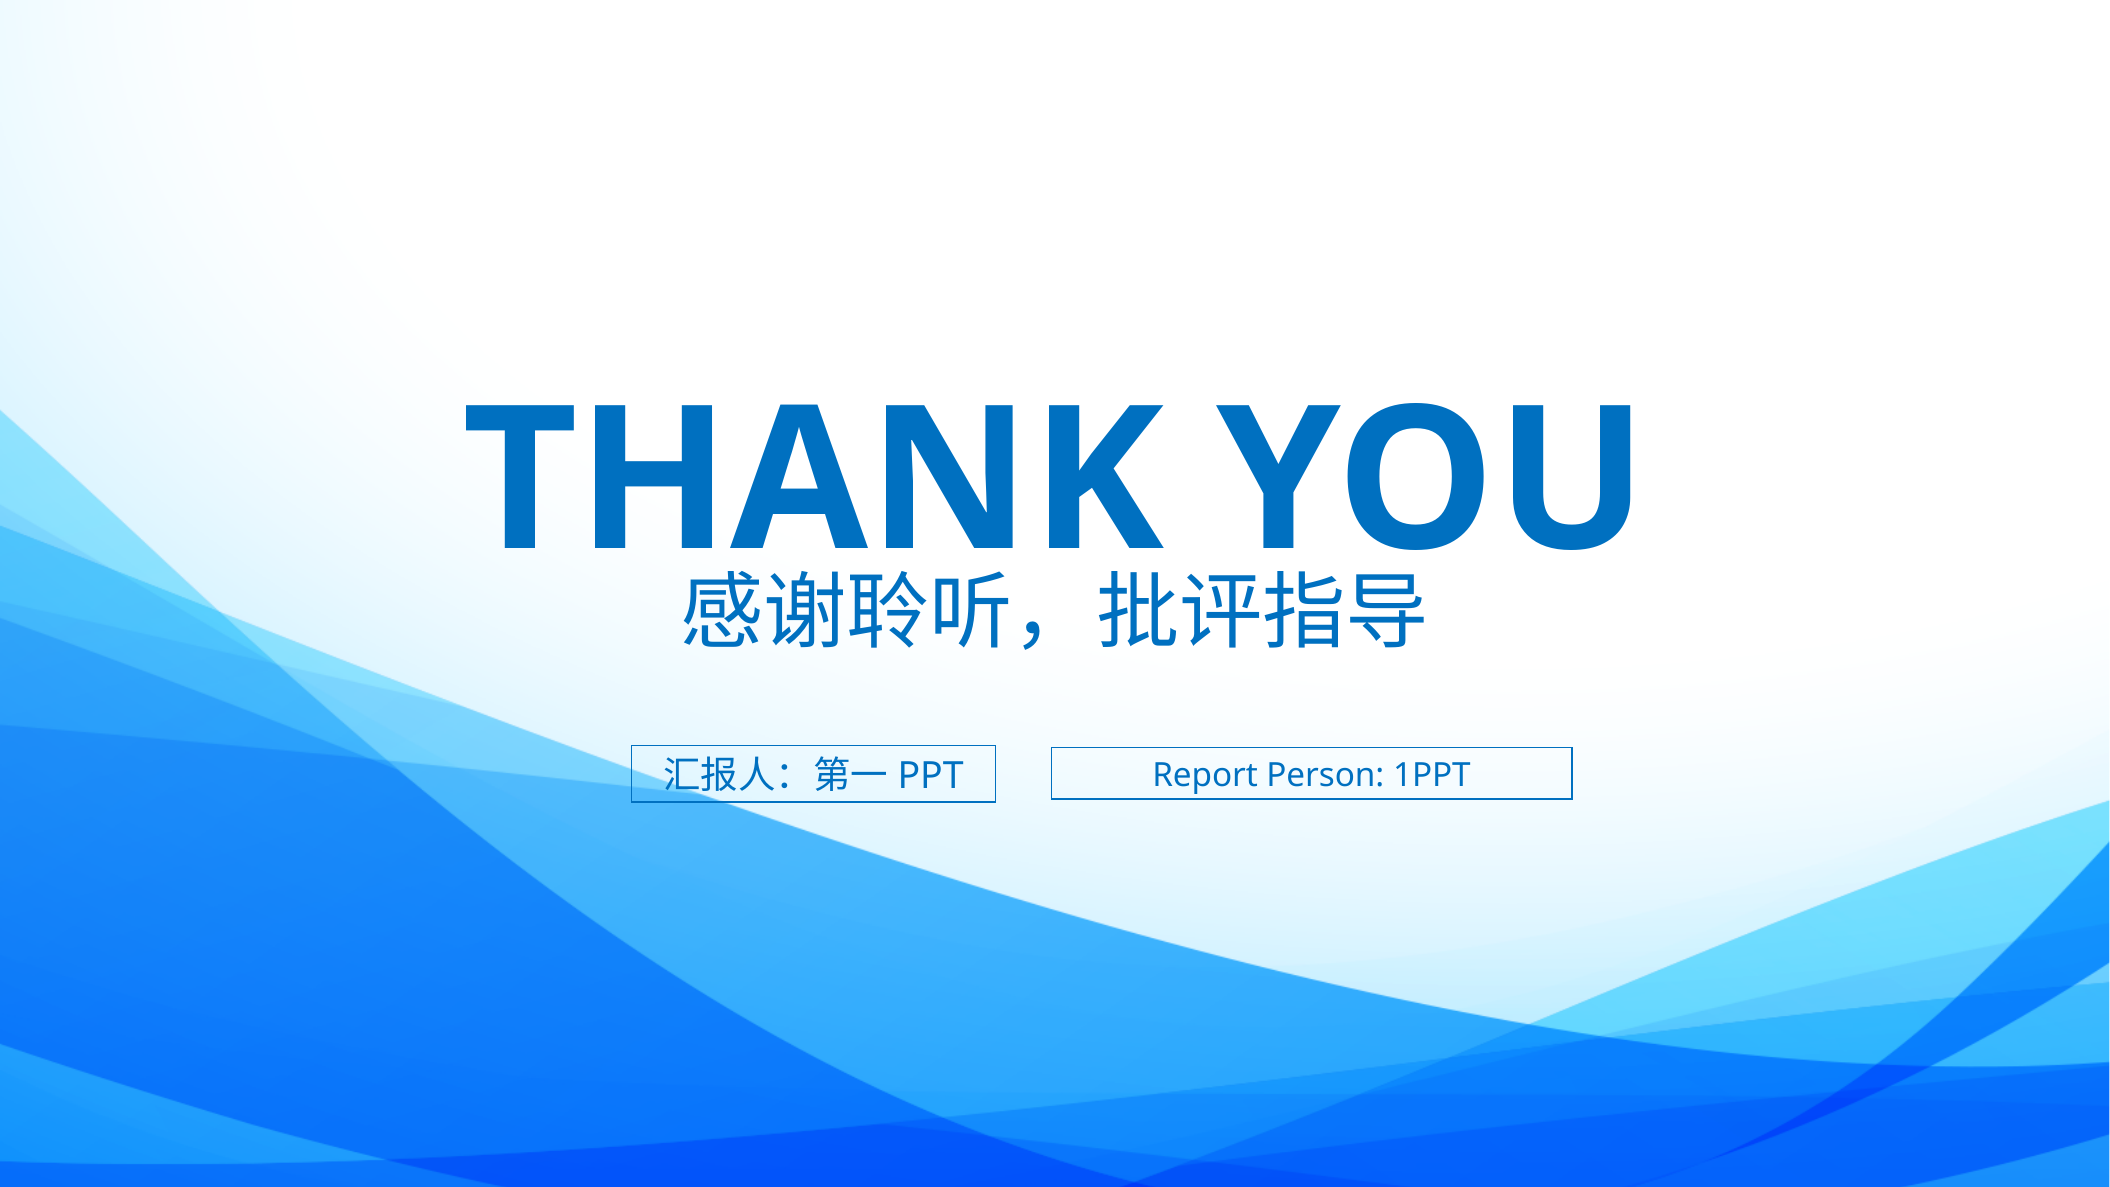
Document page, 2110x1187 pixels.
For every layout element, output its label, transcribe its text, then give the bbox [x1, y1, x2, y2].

text_box [0, 0, 2110, 1187]
text_box 汇报人：第一PPT [631, 745, 996, 803]
text_box Thank you [425, 348, 1685, 589]
text_box Report Person: 1PPT [1051, 747, 1572, 800]
text_box 感谢聆听，批评指导 [621, 557, 1488, 658]
